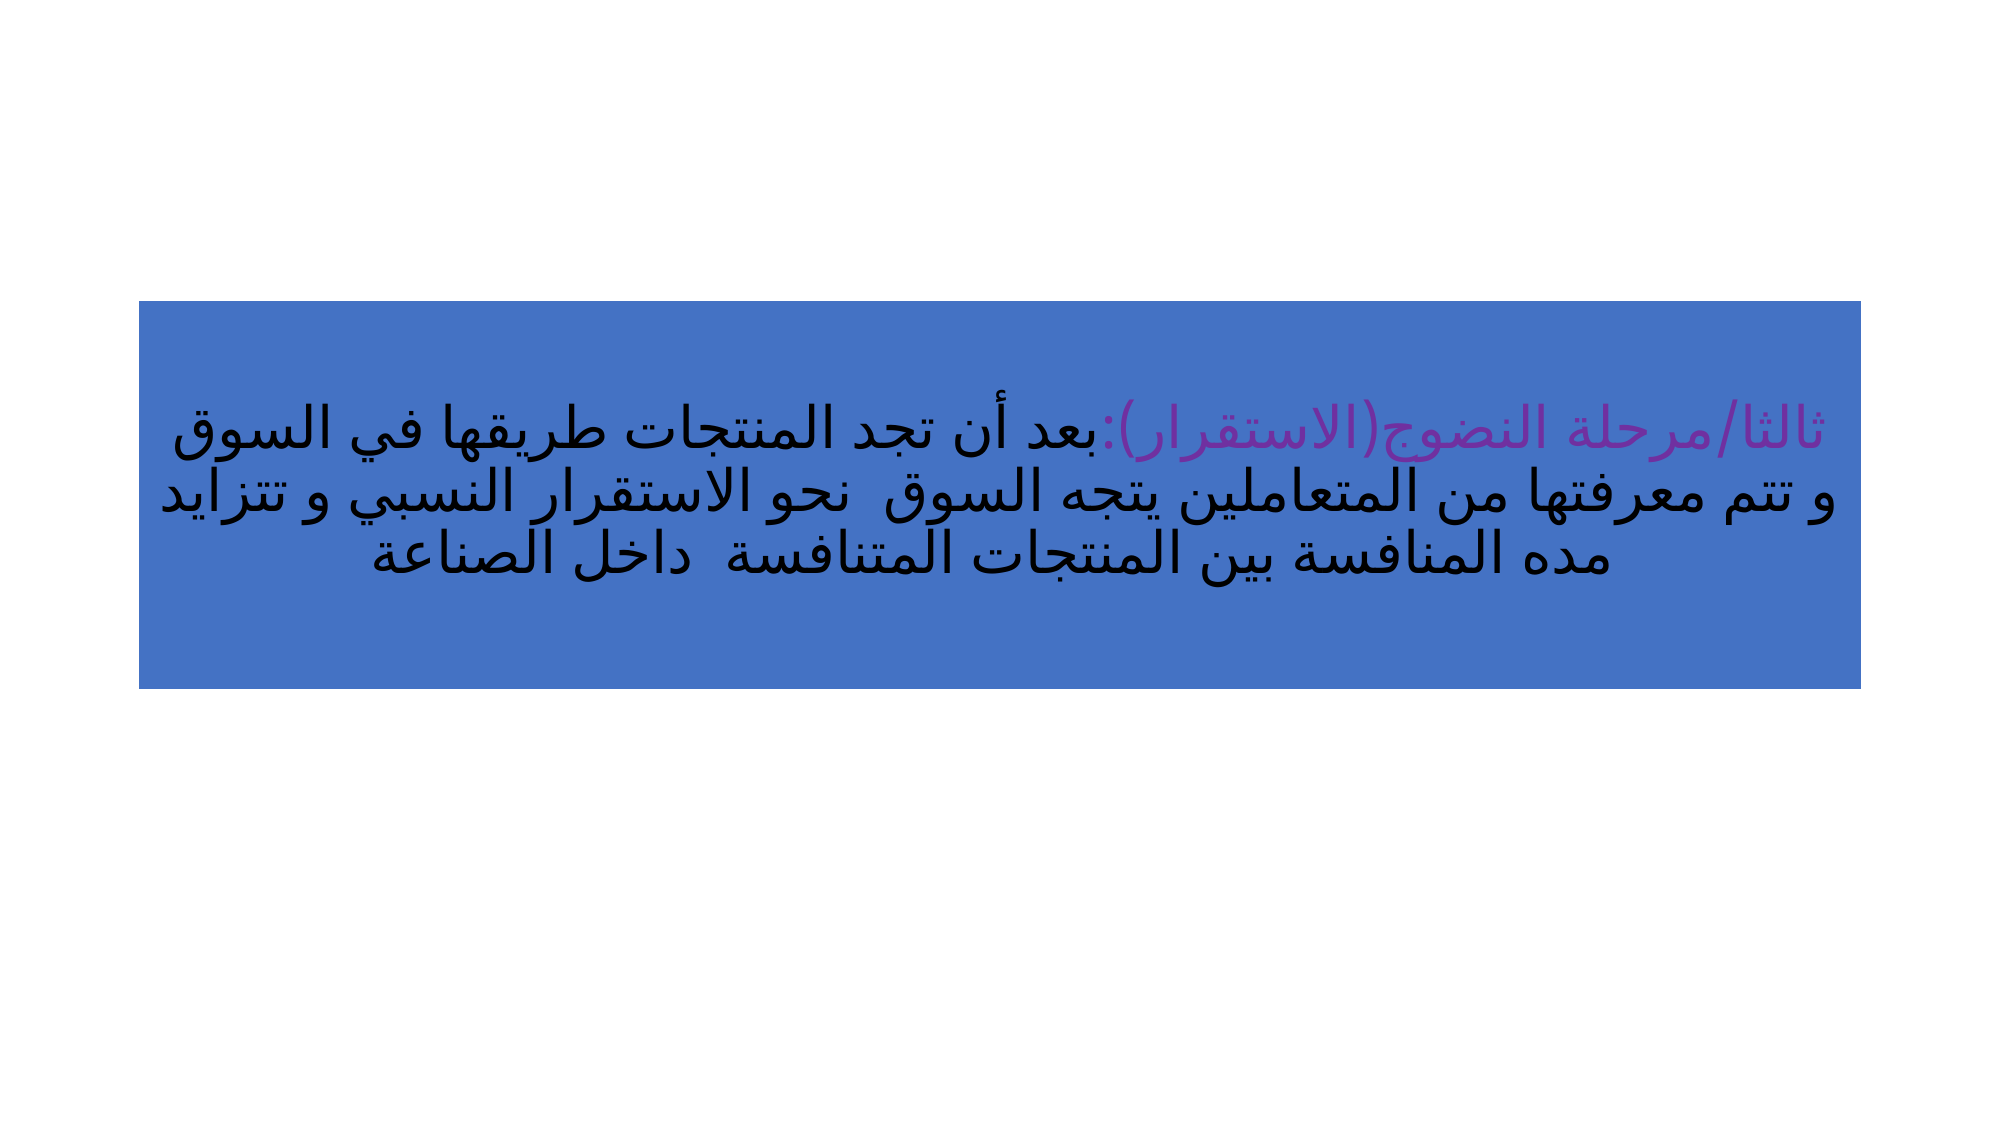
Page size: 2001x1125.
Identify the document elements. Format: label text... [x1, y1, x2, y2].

list ثالثا/مرحلة النضوج(الاستقرار):بعد أن تجد المنتجات طريقها في السوق و تتم معرفتها من المتعاملين يتجه السوق نحو الاستقرار النسبي و تتزايد مده المنافسة بين المنتجات المتنافسة داخل الصناعة [136, 298, 1864, 692]
